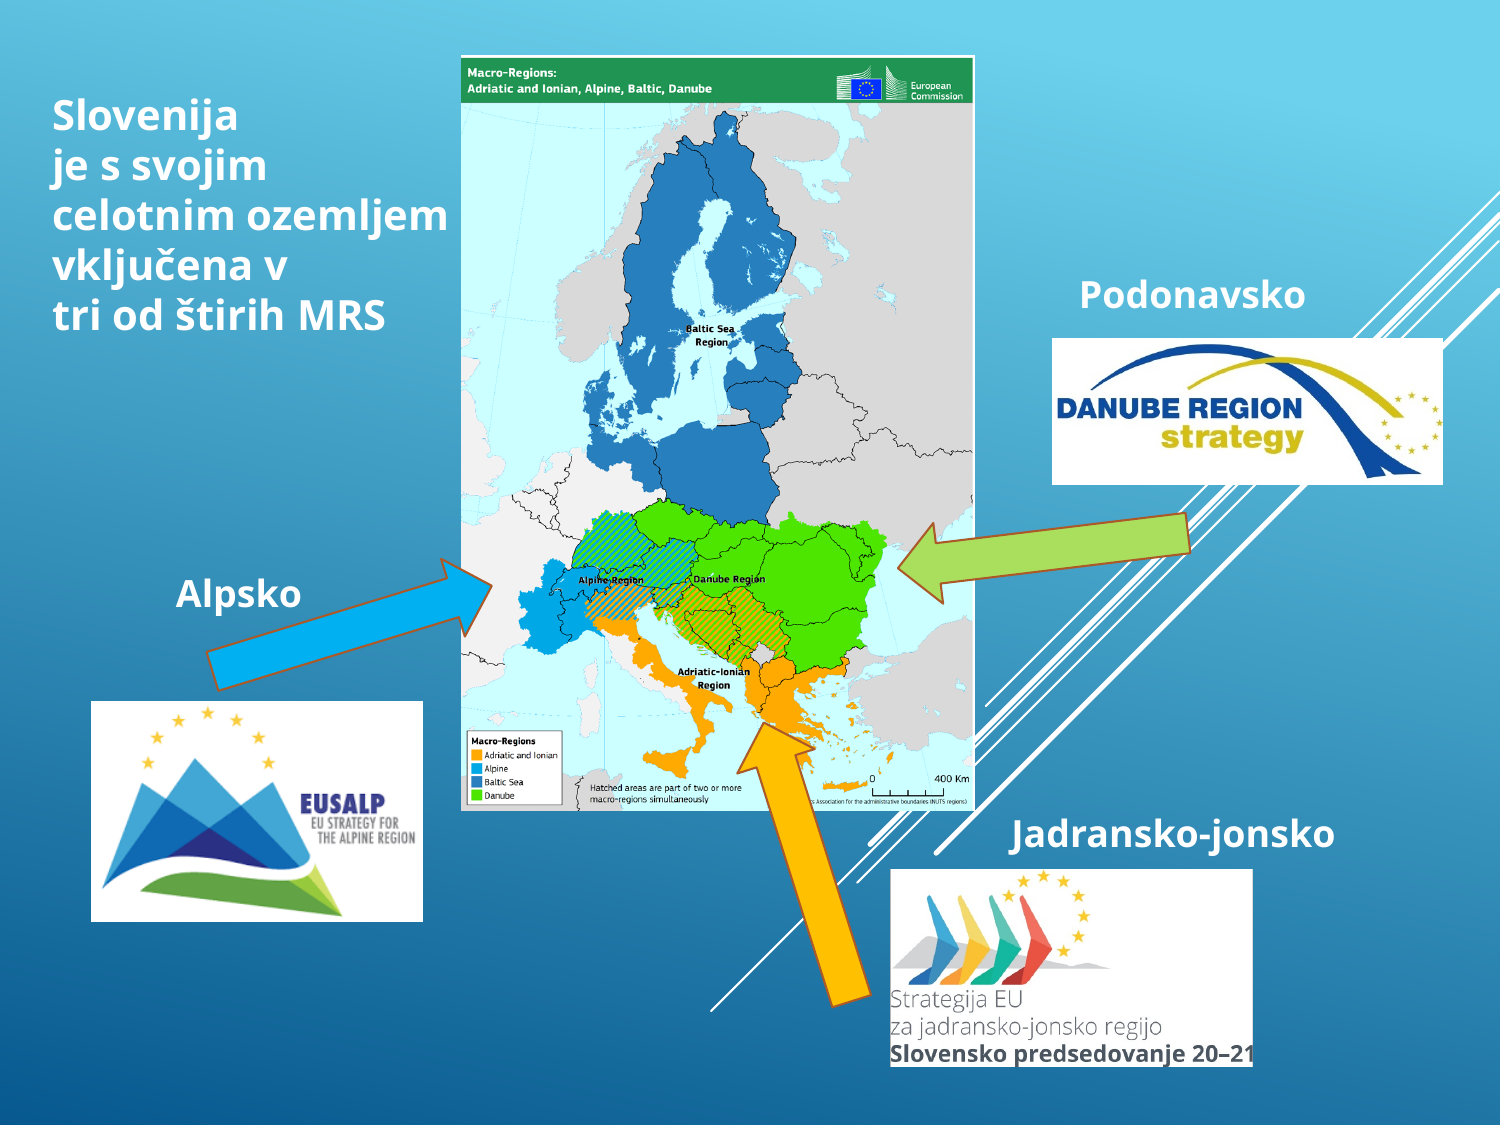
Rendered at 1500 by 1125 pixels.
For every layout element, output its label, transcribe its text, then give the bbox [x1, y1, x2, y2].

picture [1051, 338, 1443, 485]
text_box Alpsko [161, 562, 318, 623]
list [461, 55, 975, 812]
text_box [1106, 1067, 1138, 1076]
text_box Podonavsko [1064, 263, 1322, 324]
text_box Jadransko-jonsko [996, 802, 1352, 863]
picture [890, 869, 1253, 1067]
text_box Slovenija je s svojim celotnim ozemljem vključena v tri od štirih MRS [37, 81, 461, 347]
picture [91, 701, 423, 922]
text_box [769, 812, 873, 1009]
text_box [205, 557, 461, 692]
text_box [975, 511, 1192, 581]
text_box [78, 365, 804, 922]
text_box [815, 365, 1447, 922]
